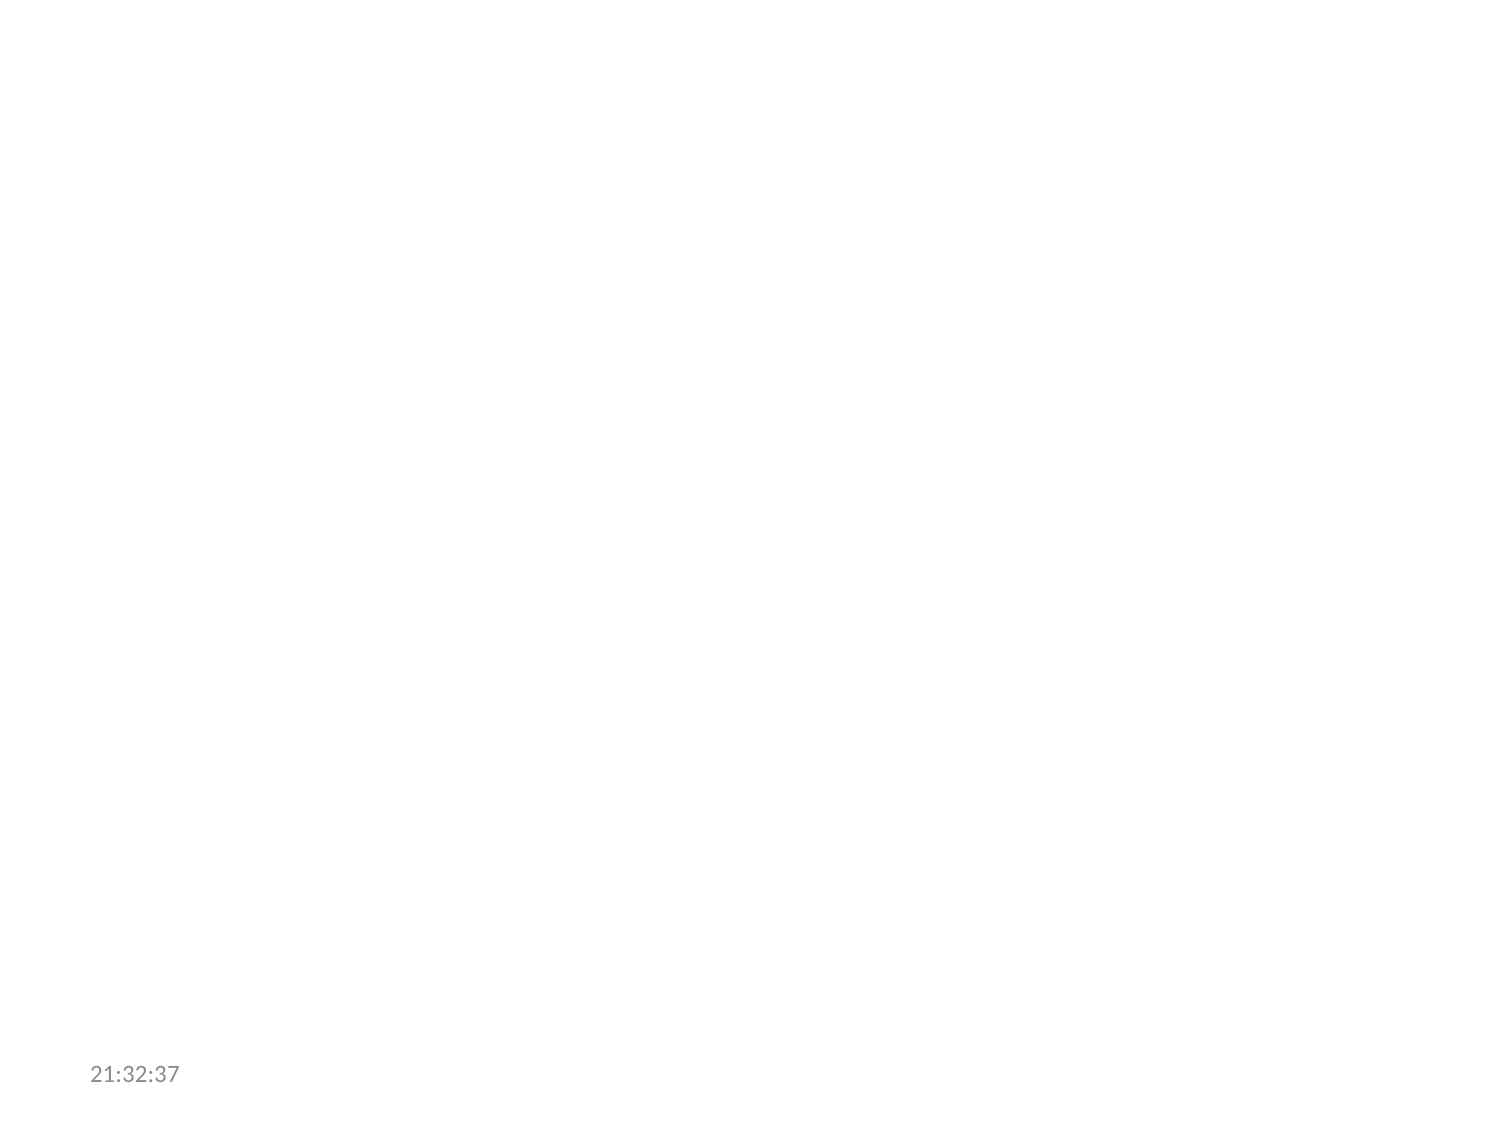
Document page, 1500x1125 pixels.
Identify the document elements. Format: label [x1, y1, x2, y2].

slide_number [75, 1042, 425, 1103]
